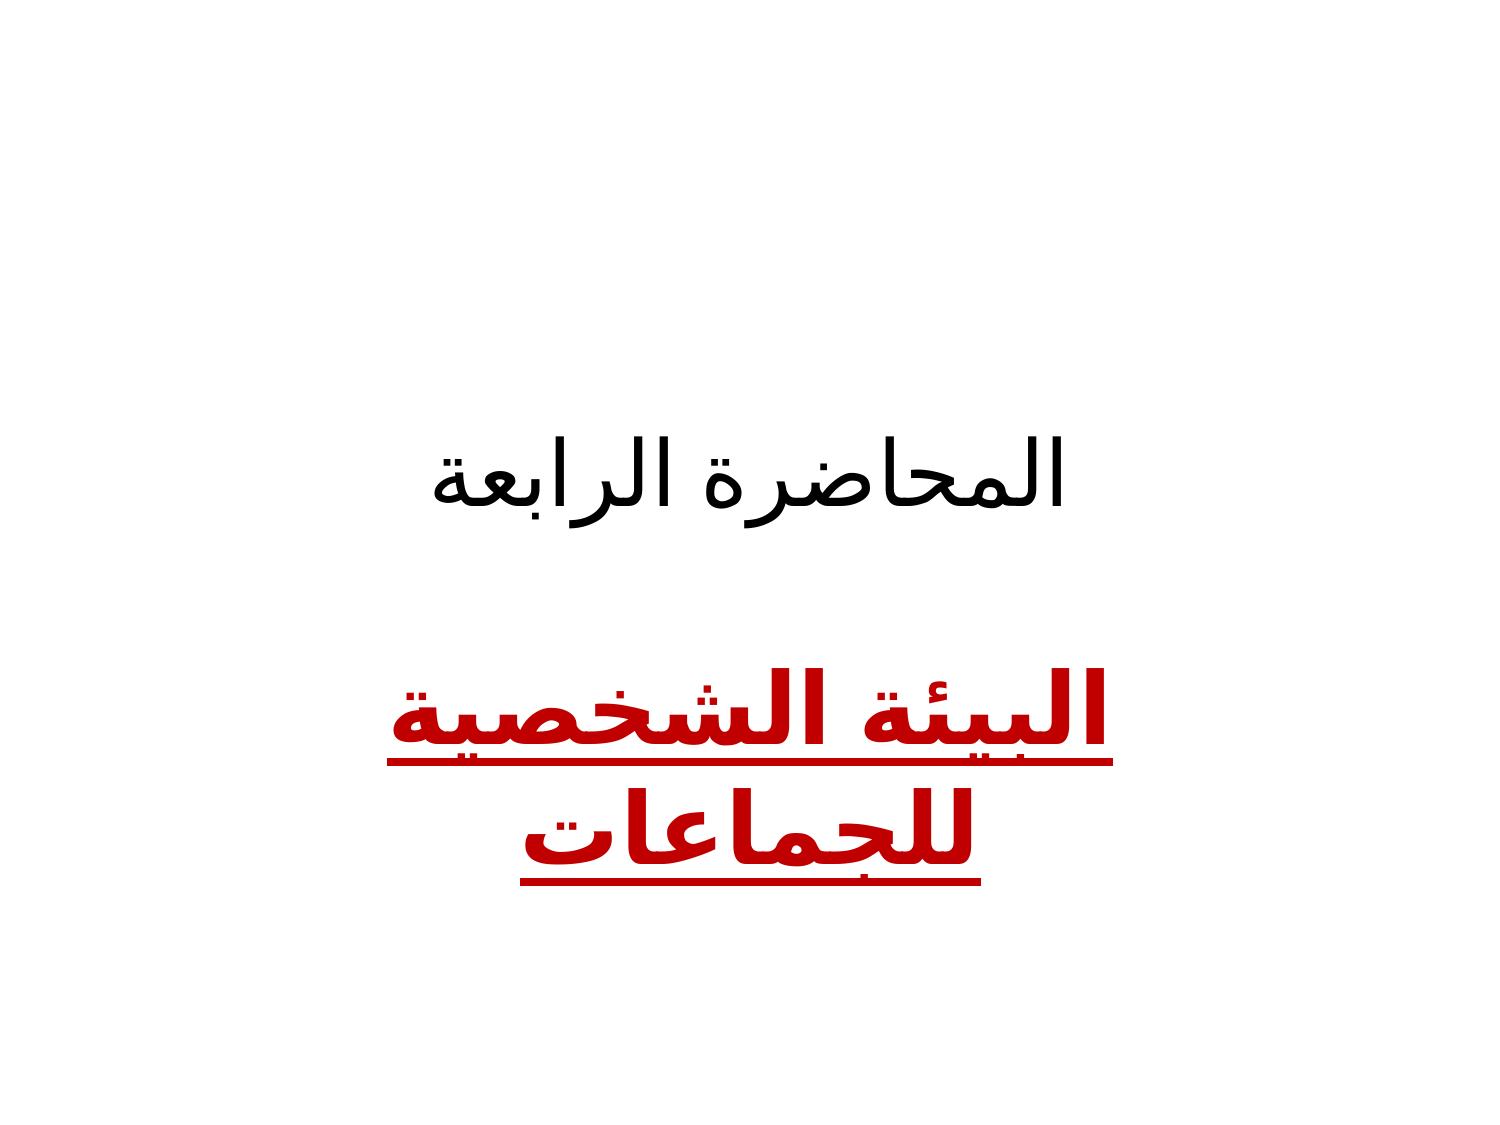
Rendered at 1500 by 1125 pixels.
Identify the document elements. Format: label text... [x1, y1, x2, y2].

title المحاضرة الرابعة [112, 349, 1388, 591]
subtitle البيئة الشخصية للجماعات [225, 637, 1275, 925]
